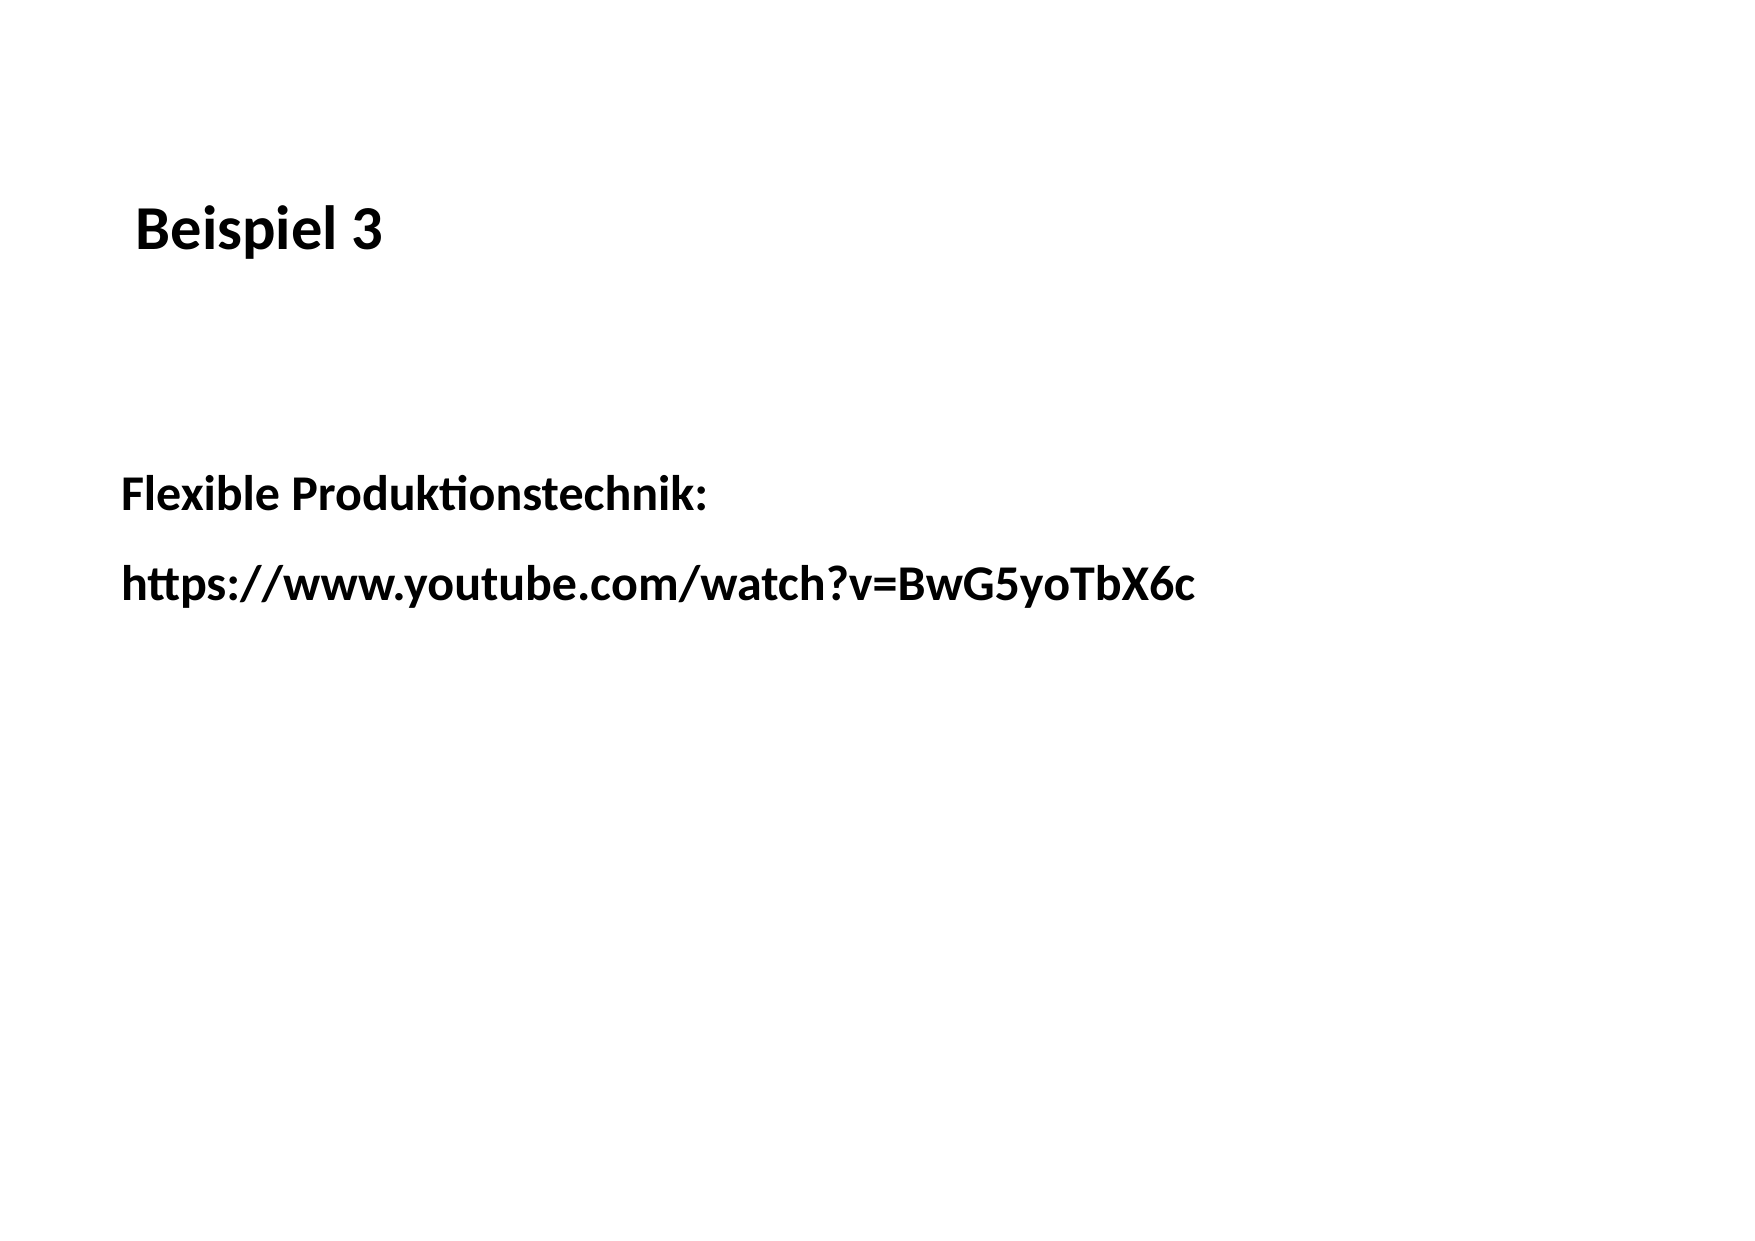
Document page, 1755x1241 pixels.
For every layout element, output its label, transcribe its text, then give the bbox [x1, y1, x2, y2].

text_box Flexible Produktionstechnik: https://www.youtube.com/watch?v=BwG5yoTbX6c [121, 430, 1622, 892]
title Beispiel 3 [121, 179, 1503, 308]
